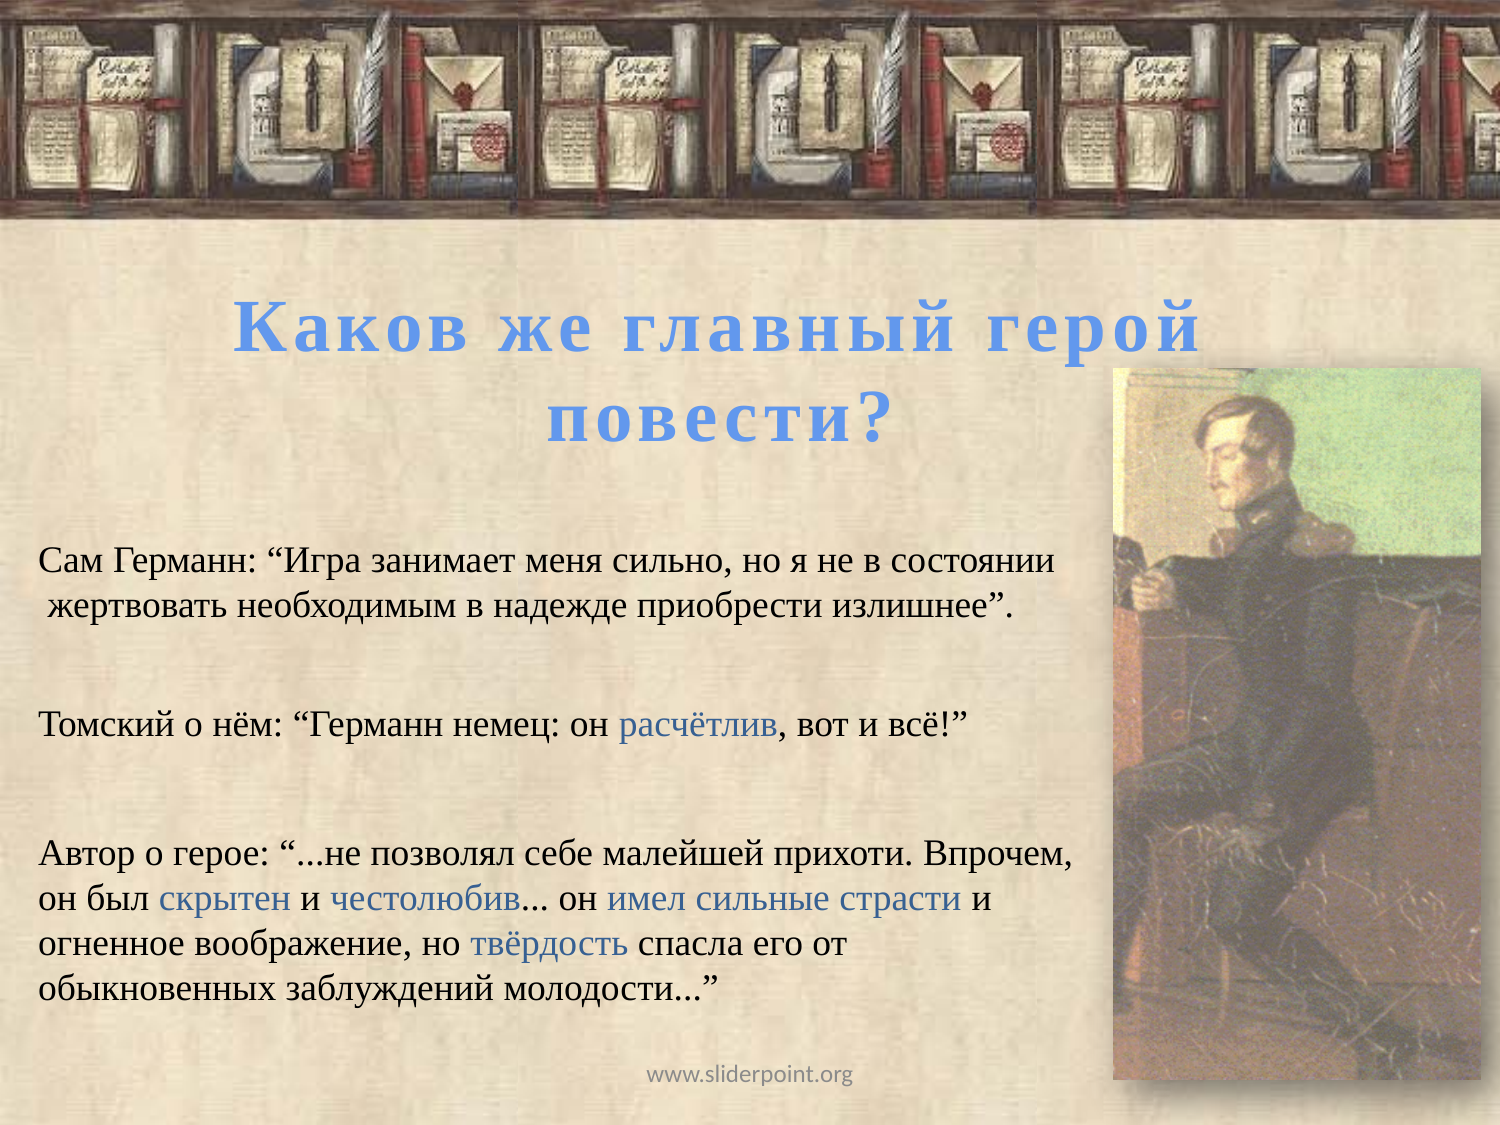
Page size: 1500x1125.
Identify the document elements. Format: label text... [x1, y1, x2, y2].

picture [0, 0, 1500, 1125]
text_box Сам Германн: “Игра занимает меня сильно, но я не в состоянии жертвовать необходимым в надежде приобрести излишнее”. [23, 527, 1079, 633]
text_box Томский о нём: “Германн немец: он расчётлив, вот и всё!” [23, 691, 1083, 752]
footer www.sliderpoint.org [512, 1042, 988, 1103]
text_box Каков же главный герой повести? [46, 269, 1395, 465]
text_box Автор о герое: “...не позволял себе малейшей прихоти. Впрочем, он был скрытен и честолюбив... он имел сильные страсти и огненное воображение, но твёрдость спасла его от обыкновенных заблуждений молодости...” [23, 820, 1090, 1015]
